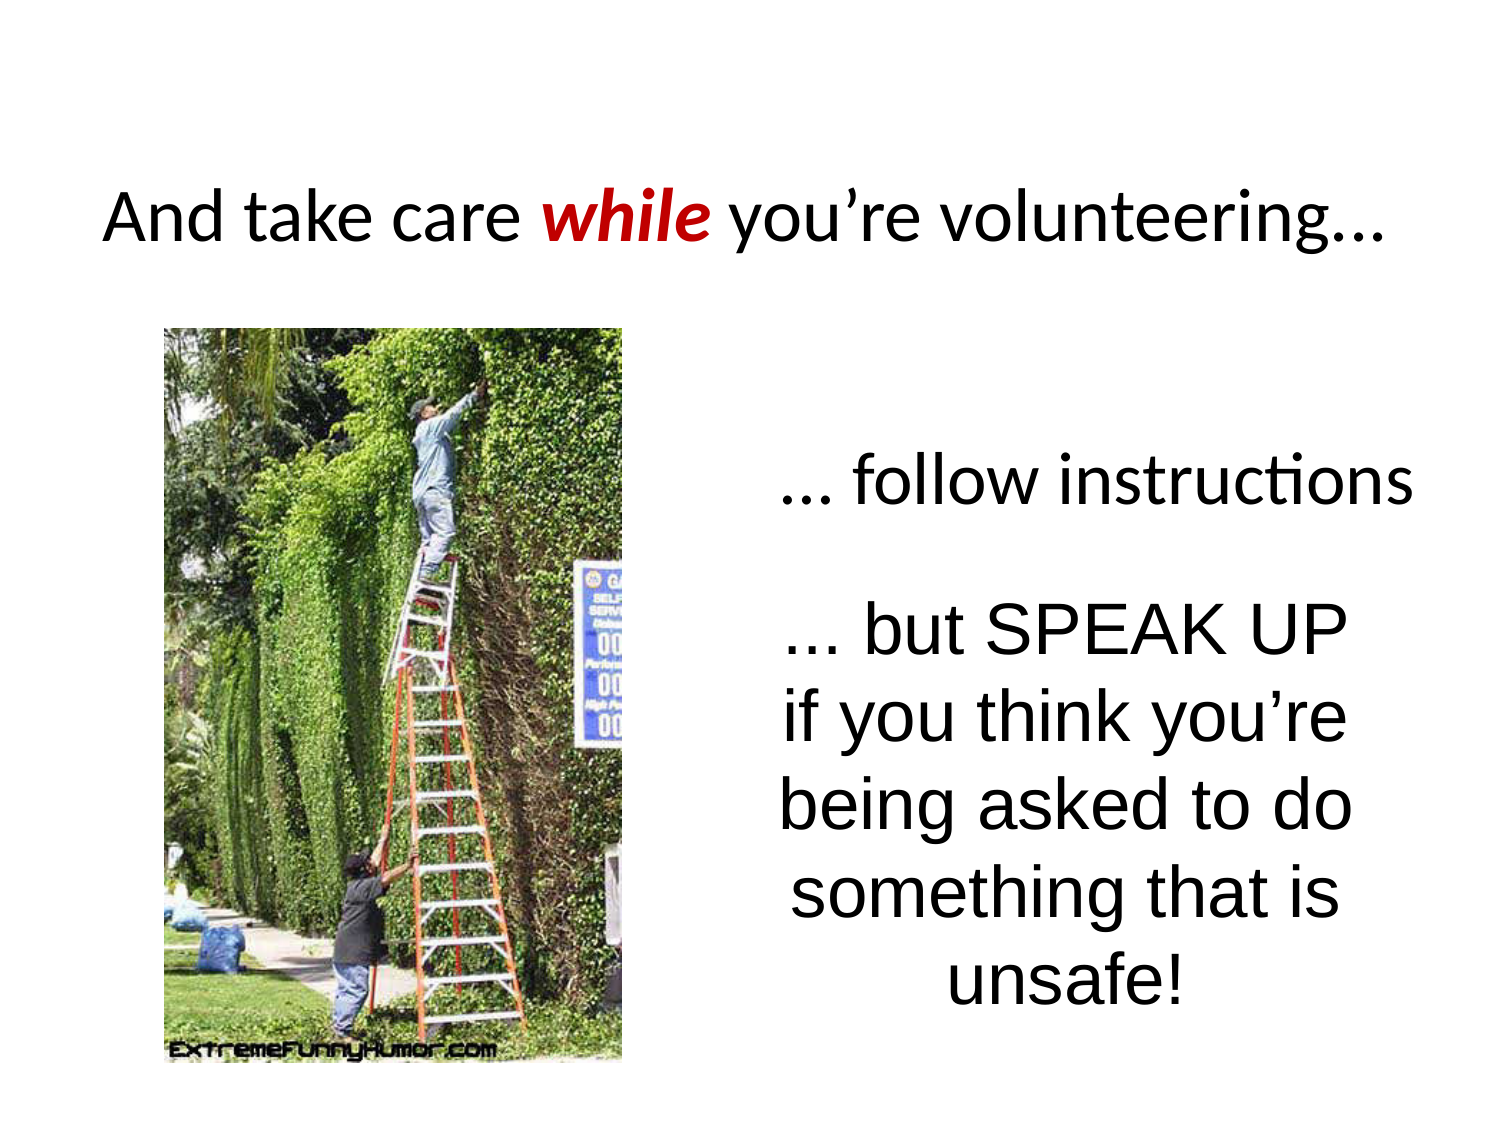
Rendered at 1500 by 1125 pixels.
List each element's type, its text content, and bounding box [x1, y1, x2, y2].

text_box ... but SPEAK UP if you think you’re being asked to do something that is unsafe! [691, 574, 1442, 1027]
title And take care while you’re volunteering... [70, 116, 1421, 305]
text_box ... follow instructions [749, 363, 1444, 586]
picture [163, 327, 622, 1063]
